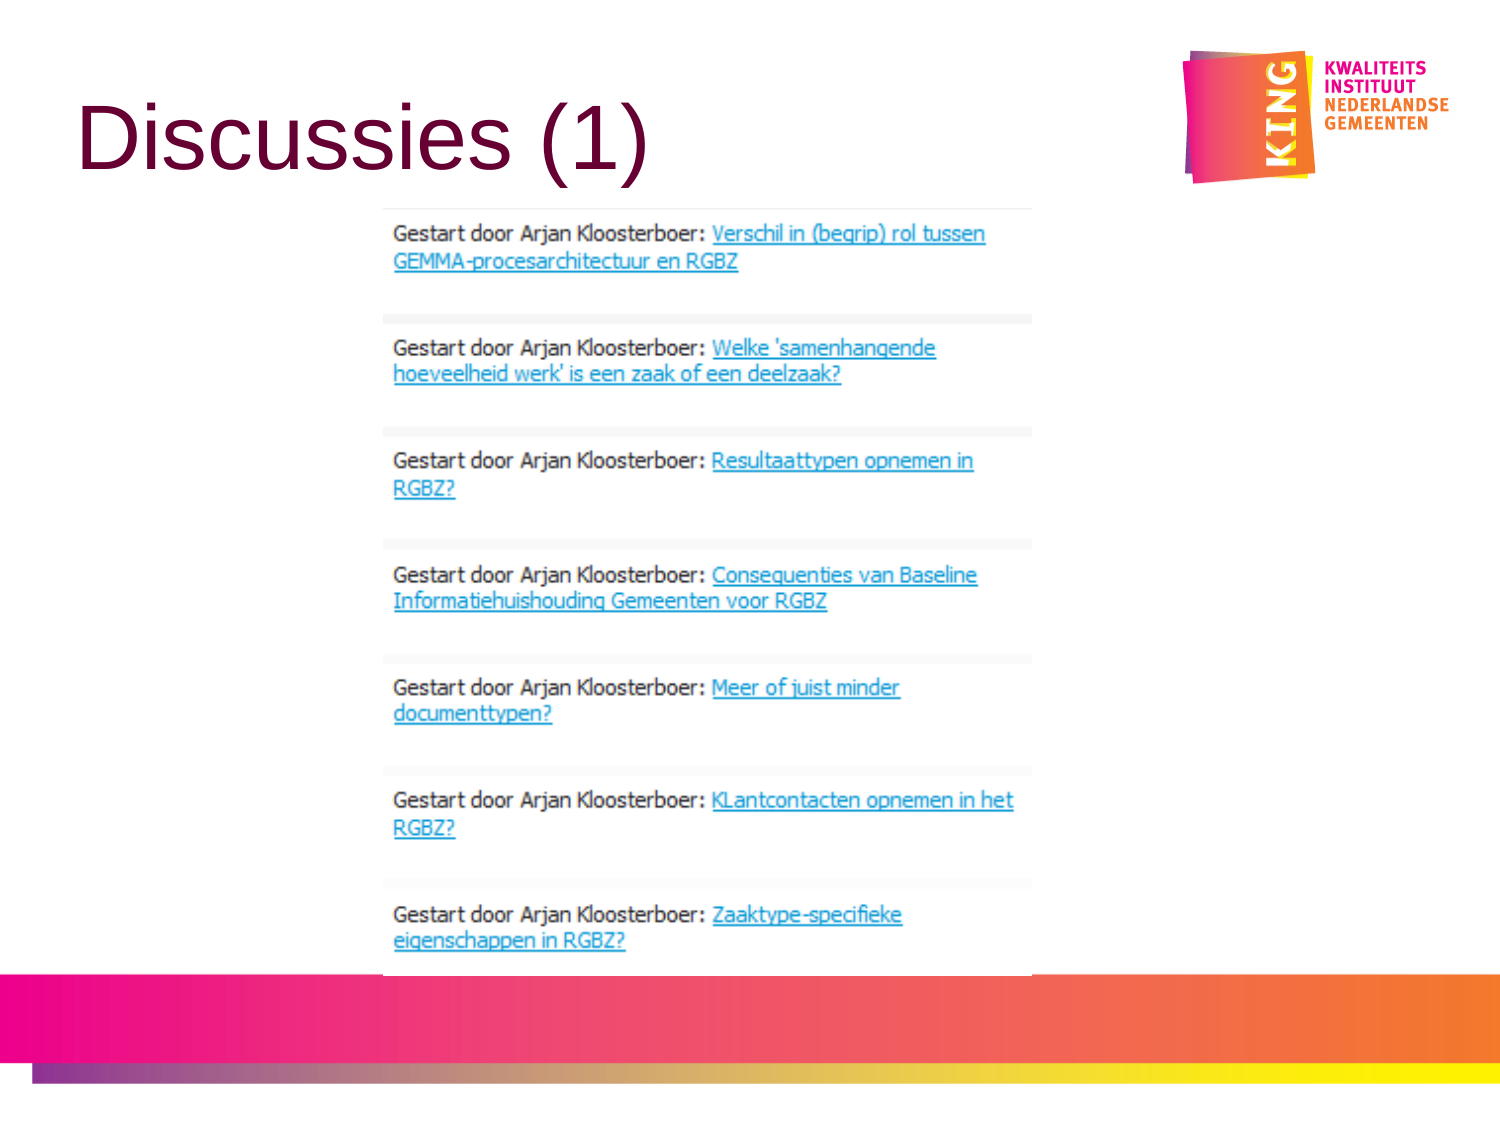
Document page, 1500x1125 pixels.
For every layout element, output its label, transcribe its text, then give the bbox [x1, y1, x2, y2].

picture [0, 0, 1500, 1125]
title Discussies (1) [74, 44, 1425, 233]
